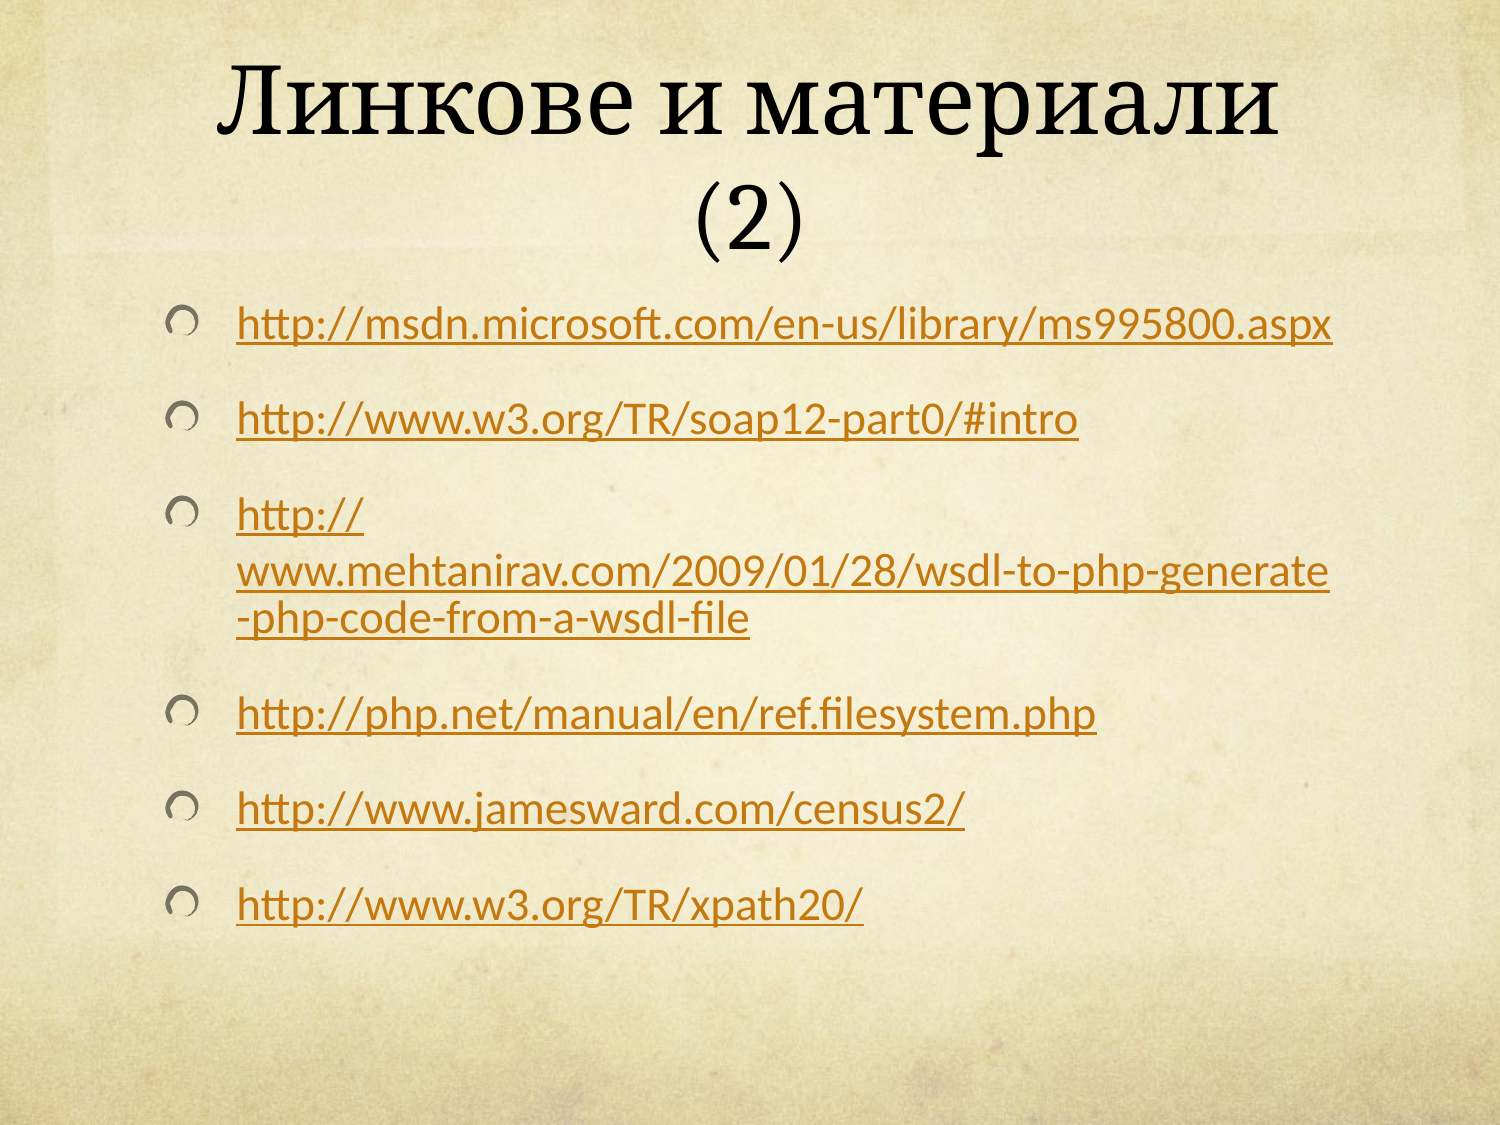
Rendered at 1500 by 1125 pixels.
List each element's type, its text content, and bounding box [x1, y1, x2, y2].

title Линкове и материали (2) [150, 82, 1350, 225]
picture [0, 0, 1500, 1125]
list http://msdn.microsoft.com/en-us/library/ms995800.aspx http://www.w3.org/TR/soap12-part0/#intro http://www.mehtanirav.com/2009/01/28/wsdl-to-php-generate-php-code-from-a-wsdl-file http://php.net/manual/en/ref.filesystem.php http://www.jamesward.com/census2/ http://www.w3.org/TR/xpath20/ [150, 284, 1350, 950]
